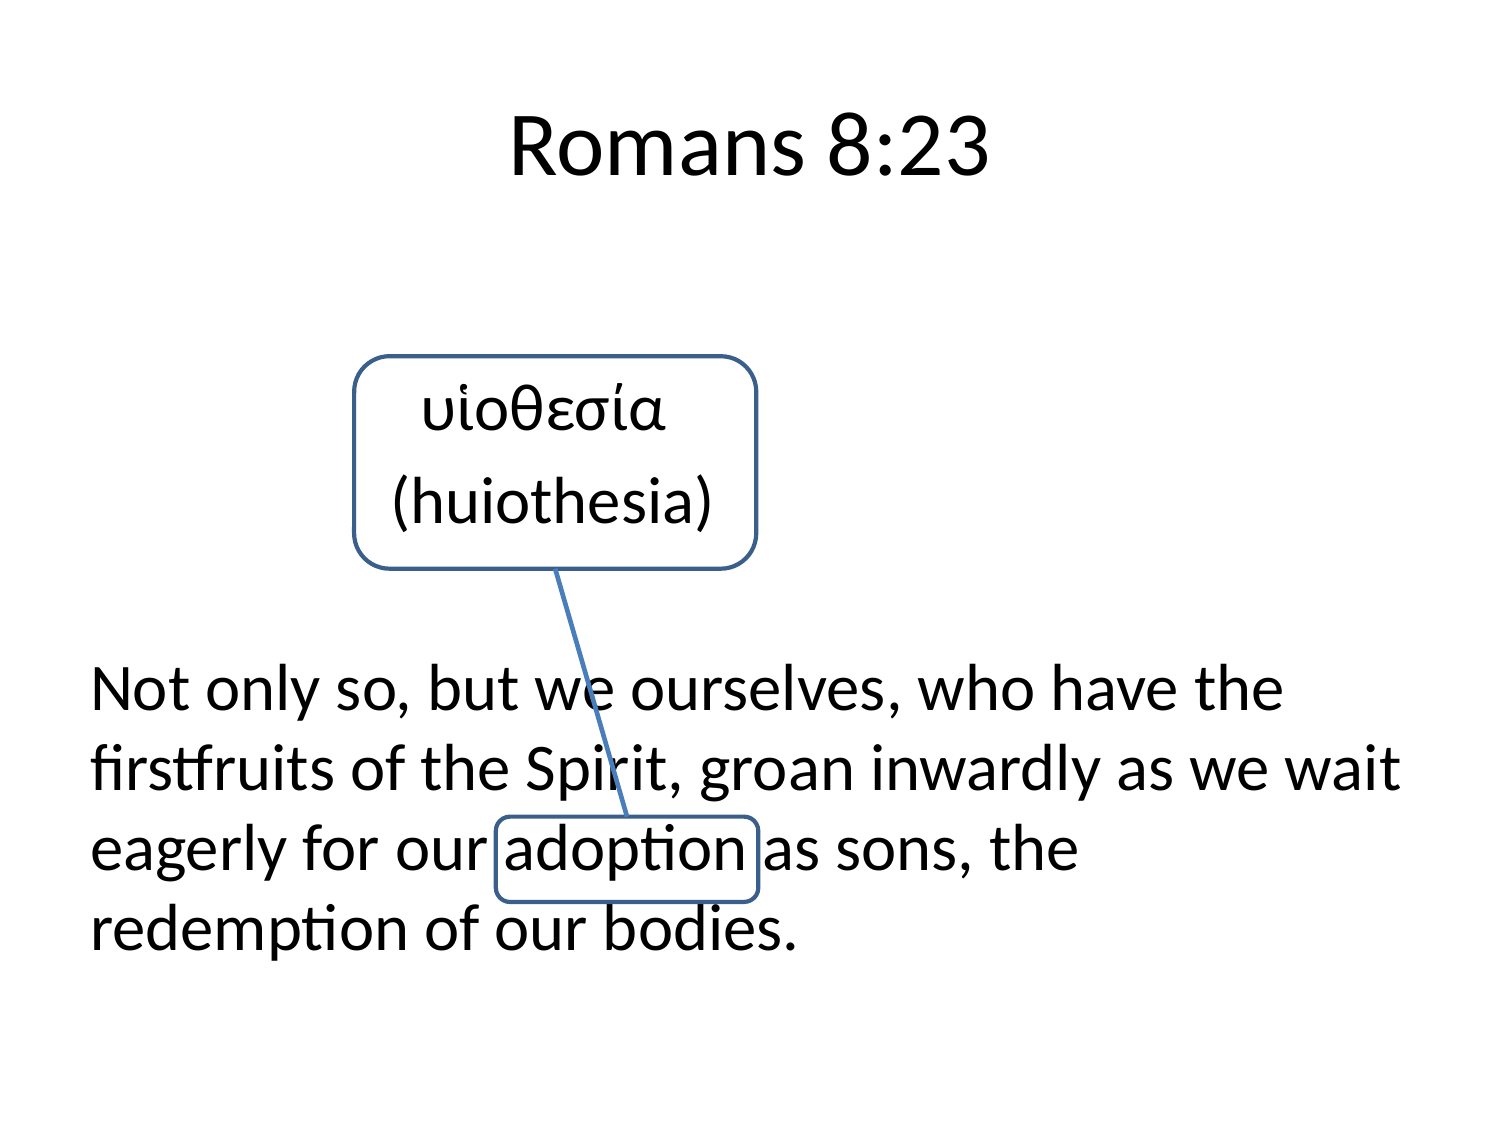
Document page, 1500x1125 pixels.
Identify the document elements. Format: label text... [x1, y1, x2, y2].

title Romans 8:23 [75, 45, 1425, 233]
text_box [351, 354, 759, 571]
list υἱοθεσία (huiothesia) Not only so, but we ourselves, who have the firstfruits of the Spirit, groan inwardly as we wait eagerly for our adoption as sons, the redemption of our bodies. [75, 262, 1425, 1005]
text_box [493, 814, 761, 905]
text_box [554, 568, 628, 817]
